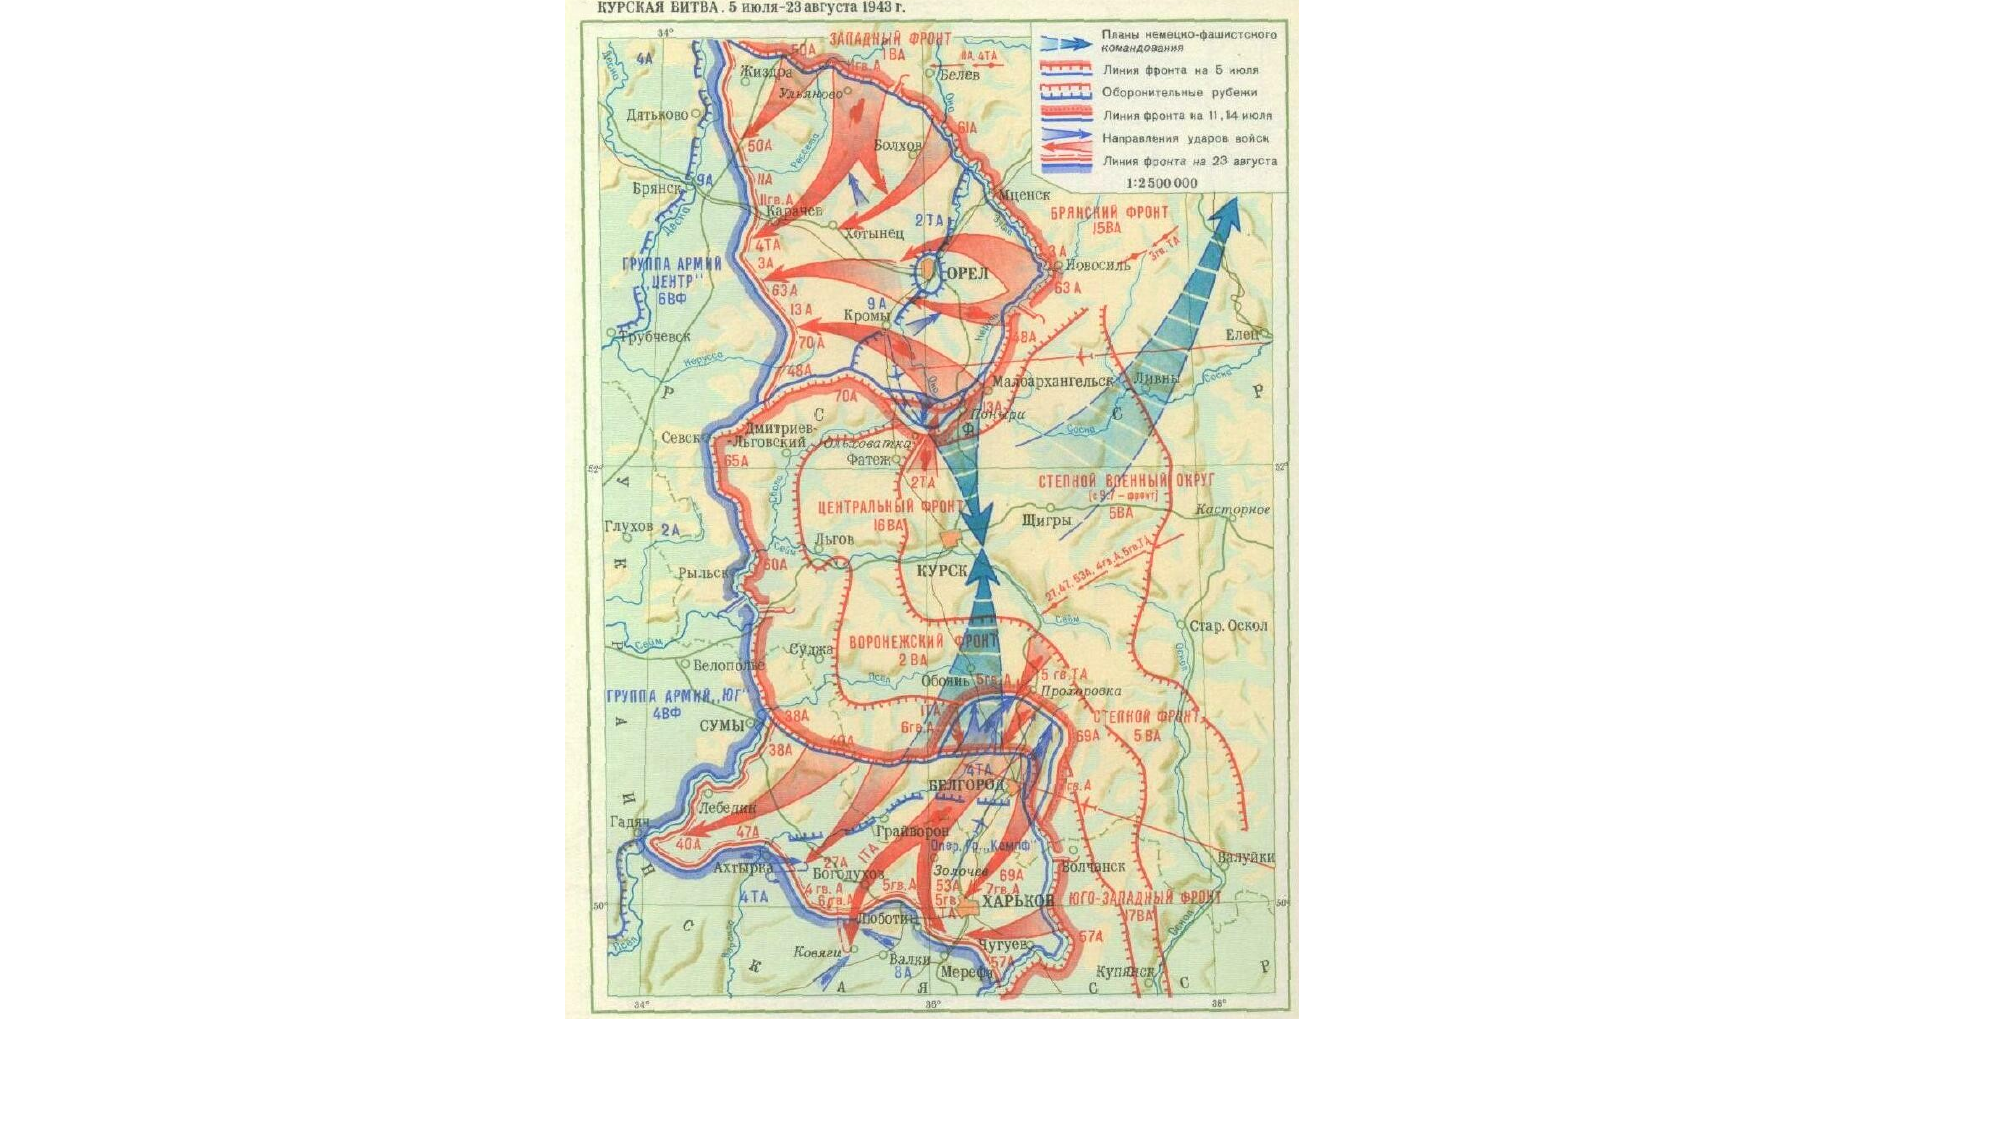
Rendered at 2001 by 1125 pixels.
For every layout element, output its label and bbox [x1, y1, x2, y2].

list [565, 0, 1299, 1019]
